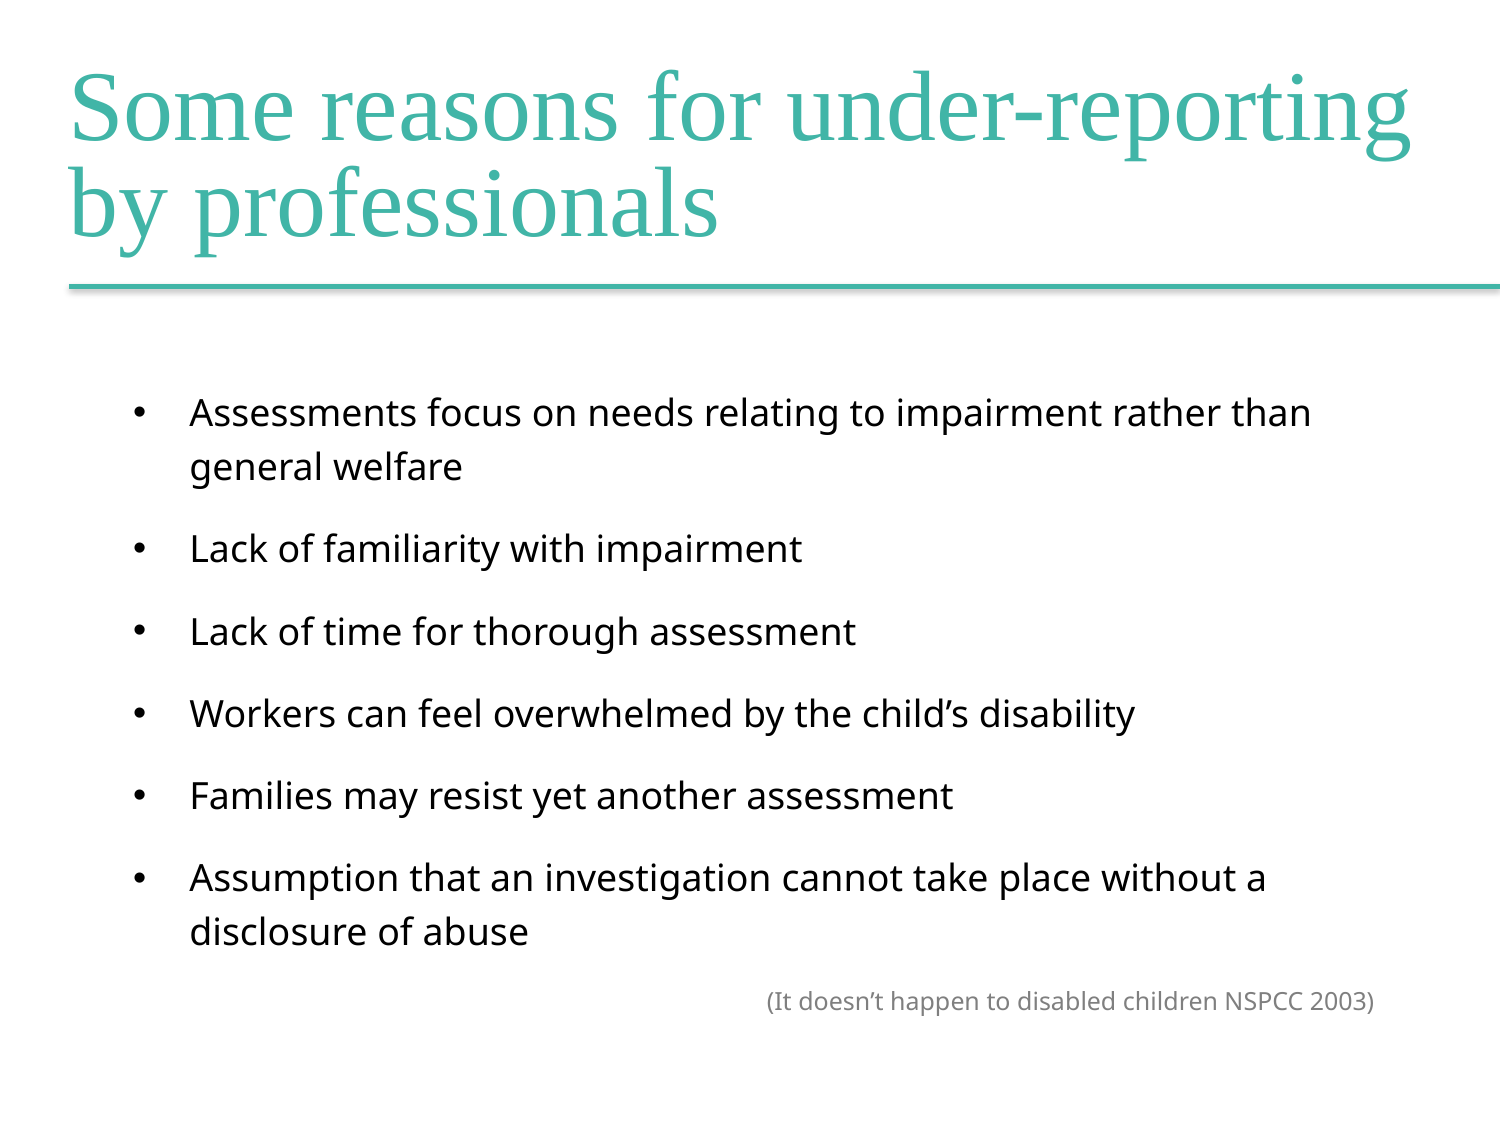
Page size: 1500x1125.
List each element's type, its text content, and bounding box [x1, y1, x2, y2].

text_box Some reasons for under-reporting by professionals [53, 15, 1449, 304]
list Assessments focus on needs relating to impairment rather than general welfare Lack of familiarity with impairment Lack of time for thorough assessment Workers can feel overwhelmed by the child’s disability Families may resist yet another assessment Assumption that an investigation cannot take place without a disclosure of abuse (It doesn’t happen to disabled children NSPCC 2003) [118, 372, 1391, 989]
